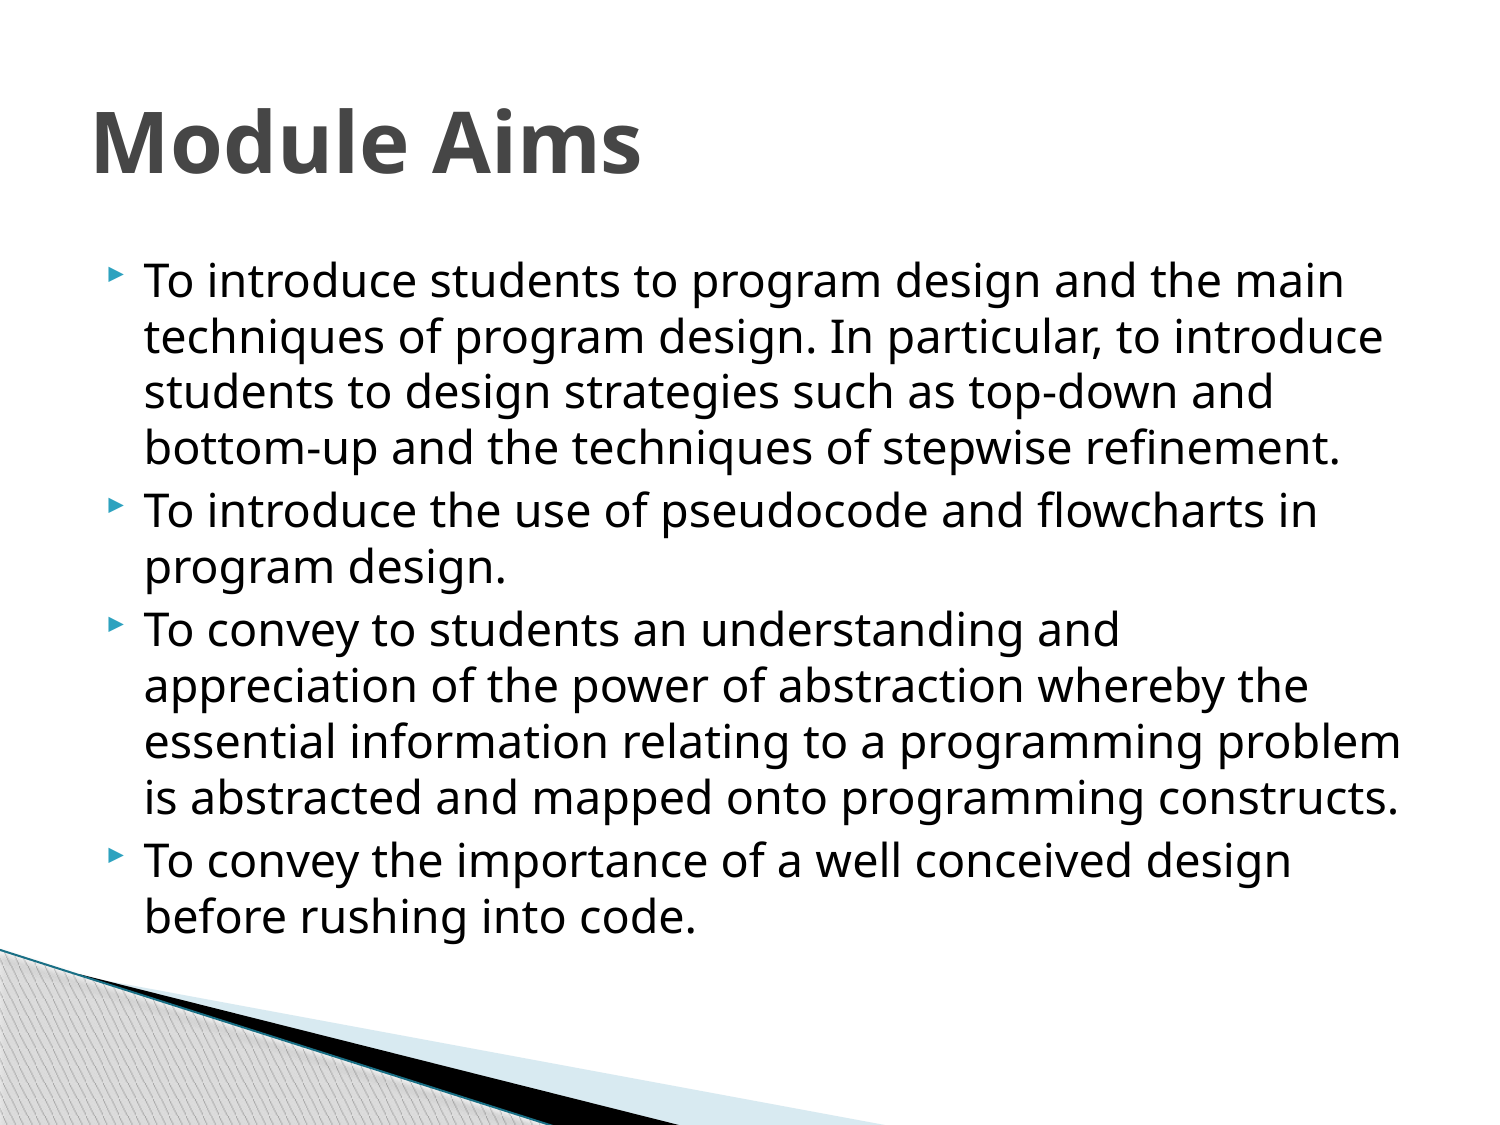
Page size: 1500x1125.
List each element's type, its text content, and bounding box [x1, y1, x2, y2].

title Module Aims [75, 45, 1425, 233]
list To introduce students to program design and the main techniques of program design. In particular, to introduce students to design strategies such as top-down and bottom-up and the techniques of stepwise refinement. To introduce the use of pseudocode and flowcharts in program design. To convey to students an understanding and appreciation of the power of abstraction whereby the essential information relating to a programming problem is abstracted and mapped onto programming constructs. To convey the importance of a well conceived design before rushing into code. [75, 243, 1425, 986]
